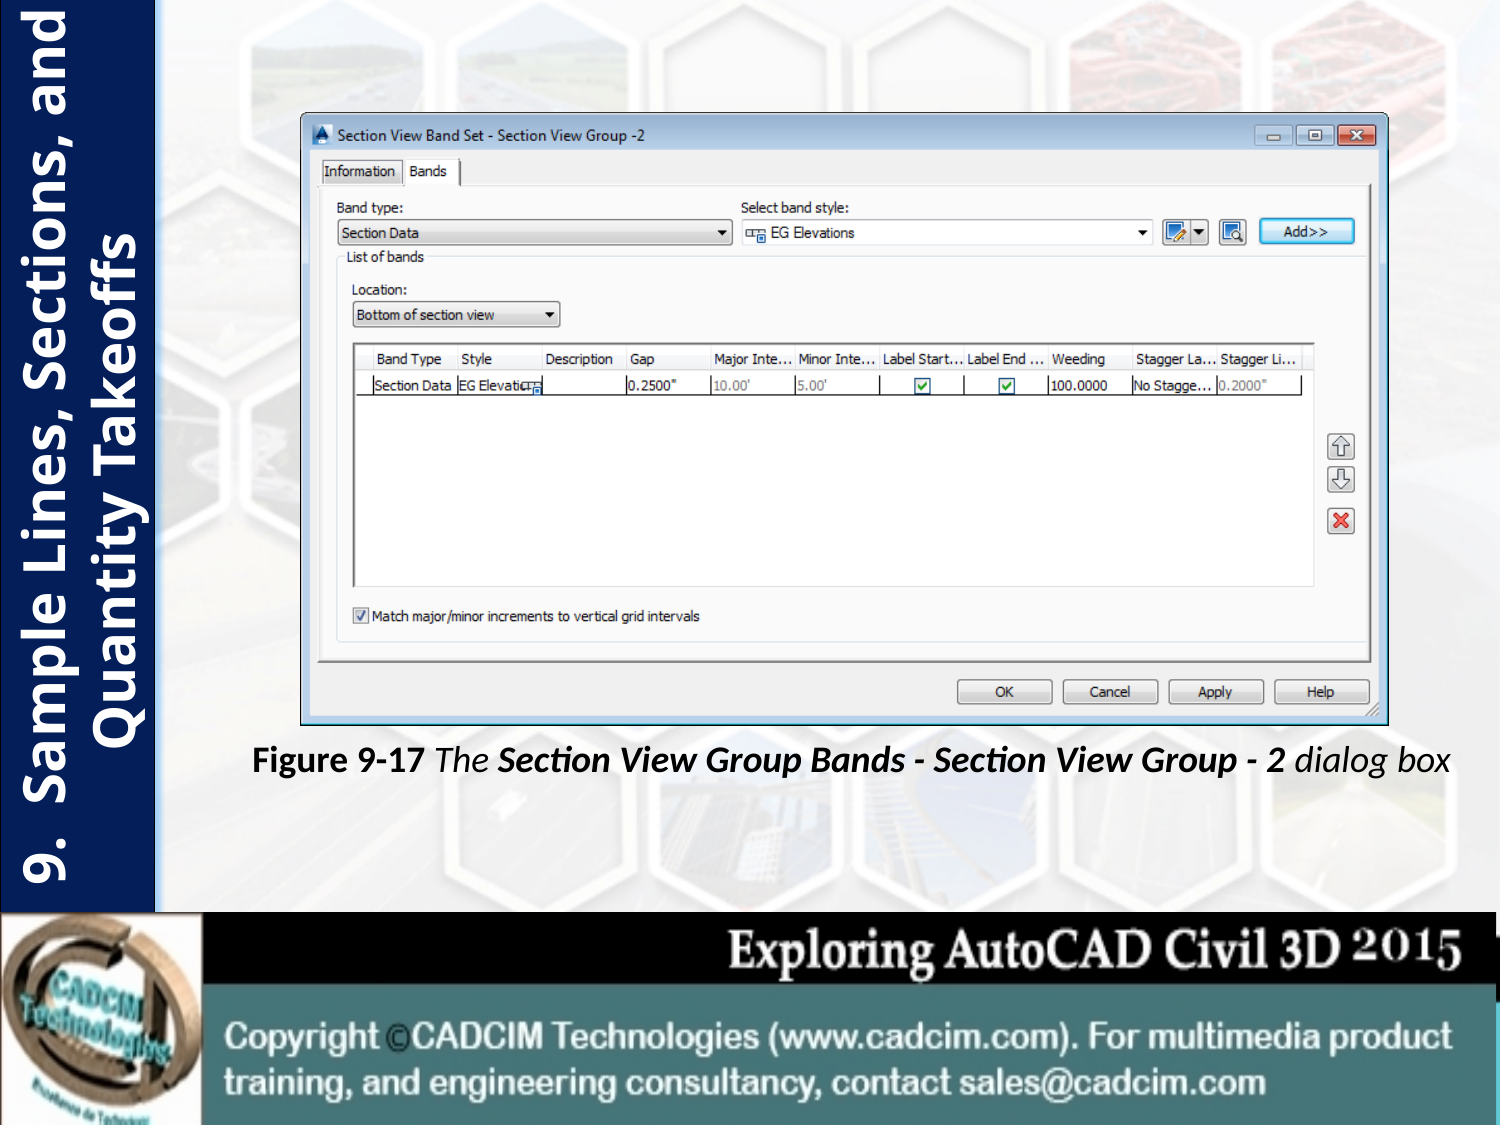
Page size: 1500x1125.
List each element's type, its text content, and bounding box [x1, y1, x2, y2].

text_box Figure 9-17 The Section View Group Bands - Section View Group - 2 dialog box [237, 727, 1483, 787]
picture [0, 0, 1500, 1125]
